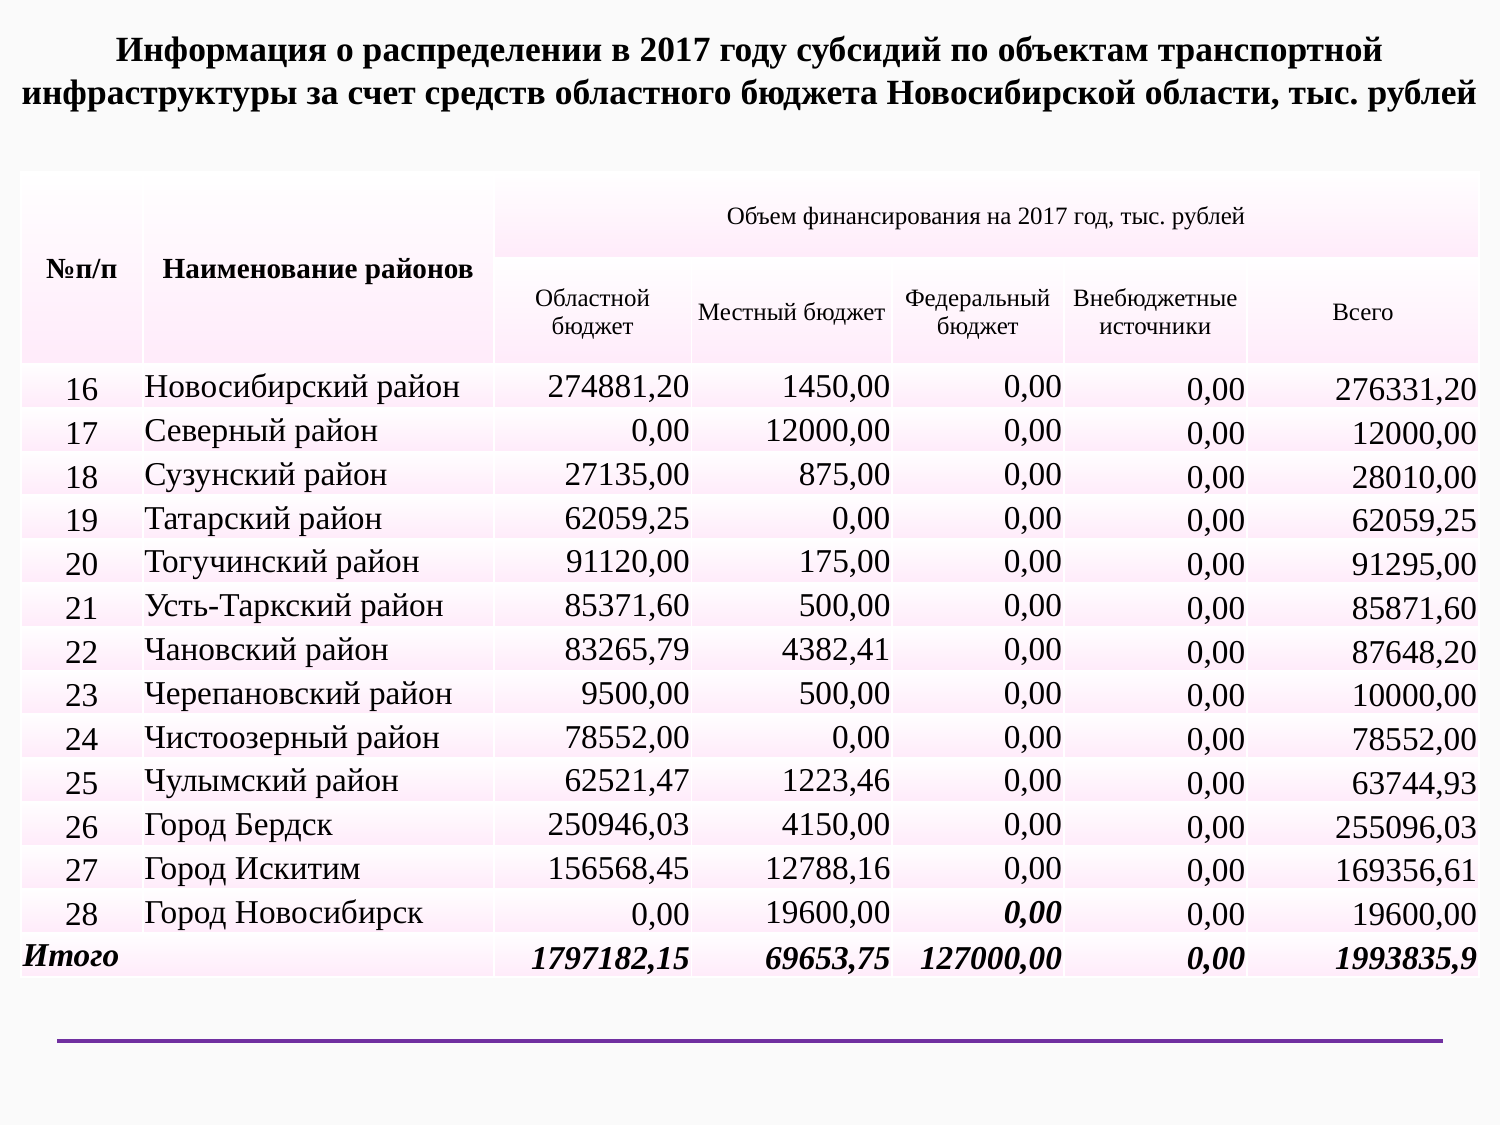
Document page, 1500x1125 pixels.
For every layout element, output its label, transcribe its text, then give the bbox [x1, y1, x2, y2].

table_cell 500,00 [692, 671, 891, 713]
table_cell 12000,00 [692, 409, 891, 451]
table_cell 17 [22, 409, 142, 451]
table_cell Местный бюджет [692, 259, 891, 363]
table_cell 12788,16 [692, 846, 891, 888]
table_cell 0,00 [1065, 628, 1246, 670]
table_cell 78552,00 [1248, 715, 1478, 757]
table_cell 9500,00 [495, 671, 691, 713]
table_cell 1450,00 [692, 365, 891, 407]
table_cell 28 [22, 890, 142, 932]
table_cell 62059,25 [495, 496, 691, 538]
table_cell 18 [22, 452, 142, 494]
table_header Наименование районов [144, 173, 493, 363]
table_cell 69653,75 [692, 934, 891, 976]
table_cell 4150,00 [692, 803, 891, 845]
table_cell 85371,60 [495, 584, 691, 626]
text_box Информация о распределении в 2017 году субсидий по объектам транспортной инфраструктуры за счет средств областного бюджета Новосибирской области, тыс. рублей [0, 18, 1500, 119]
table_cell 1993835,9 [1248, 934, 1478, 976]
table_cell 169356,61 [1248, 846, 1478, 888]
table_cell 0,00 [1065, 409, 1246, 451]
table_cell 16 [22, 365, 142, 407]
table_cell 0,00 [495, 890, 691, 932]
table_cell 27135,00 [495, 452, 691, 494]
table_cell Всего [1248, 259, 1478, 363]
table_cell Областной бюджет [495, 259, 691, 363]
table_cell 19600,00 [692, 890, 891, 932]
table_cell Чулымский район [144, 759, 493, 801]
table_cell Итого [22, 934, 493, 976]
table_cell 250946,03 [495, 803, 691, 845]
table_cell 25 [22, 759, 142, 801]
table_cell 22 [22, 628, 142, 670]
table_cell 12000,00 [1248, 409, 1478, 451]
table_cell 21 [22, 584, 142, 626]
table_cell 10000,00 [1248, 671, 1478, 713]
table_cell 0,00 [893, 584, 1063, 626]
table_cell 27 [22, 846, 142, 888]
table_cell Город Новосибирск [144, 890, 493, 932]
table_cell 4382,41 [692, 628, 891, 670]
table_cell 24 [22, 715, 142, 757]
table_cell Черепановский район [144, 671, 493, 713]
table_cell 274881,20 [495, 365, 691, 407]
table_cell 0,00 [1065, 584, 1246, 626]
table_header №п/п [22, 173, 142, 363]
table_cell 875,00 [692, 452, 891, 494]
table_cell 0,00 [893, 365, 1063, 407]
table_cell Город Искитим [144, 846, 493, 888]
table_cell 0,00 [1065, 934, 1246, 976]
table_cell Новосибирский район [144, 365, 493, 407]
table_cell Сузунский район [144, 452, 493, 494]
table_header Объем финансирования на 2017 год, тыс. рублей [495, 173, 1478, 257]
table_cell 0,00 [893, 671, 1063, 713]
table_cell Город Бердск [144, 803, 493, 845]
table_cell Чистоозерный район [144, 715, 493, 757]
table_cell 0,00 [1065, 846, 1246, 888]
table_cell 0,00 [1065, 452, 1246, 494]
table_cell 0,00 [1065, 759, 1246, 801]
table_cell 0,00 [893, 890, 1063, 932]
table_cell 0,00 [893, 409, 1063, 451]
table_cell 20 [22, 540, 142, 582]
table_cell 78552,00 [495, 715, 691, 757]
table_cell 0,00 [495, 409, 691, 451]
table_cell 19600,00 [1248, 890, 1478, 932]
table_cell 28010,00 [1248, 452, 1478, 494]
table_cell Татарский район [144, 496, 493, 538]
table_cell 500,00 [692, 584, 891, 626]
table_cell 83265,79 [495, 628, 691, 670]
table_cell 0,00 [692, 496, 891, 538]
table_cell 156568,45 [495, 846, 691, 888]
table_cell 1797182,15 [495, 934, 691, 976]
table_cell 0,00 [1065, 496, 1246, 538]
table_cell 91295,00 [1248, 540, 1478, 582]
table_cell 0,00 [1065, 540, 1246, 582]
table_cell 85871,60 [1248, 584, 1478, 626]
table_cell 0,00 [893, 452, 1063, 494]
table_cell 0,00 [1065, 671, 1246, 713]
table_cell 87648,20 [1248, 628, 1478, 670]
table_cell 0,00 [893, 496, 1063, 538]
table_cell 19 [22, 496, 142, 538]
table_cell 0,00 [893, 715, 1063, 757]
table_cell 91120,00 [495, 540, 691, 582]
table_cell 276331,20 [1248, 365, 1478, 407]
table_cell 63744,93 [1248, 759, 1478, 801]
table_cell Северный район [144, 409, 493, 451]
table_cell 62521,47 [495, 759, 691, 801]
table_cell 62059,25 [1248, 496, 1478, 538]
table_cell 175,00 [692, 540, 891, 582]
table_cell 0,00 [1065, 365, 1246, 407]
table_cell 0,00 [893, 540, 1063, 582]
table_cell Чановский район [144, 628, 493, 670]
table_cell Внебюджетные источники [1065, 259, 1246, 363]
table_cell 0,00 [893, 759, 1063, 801]
table_cell 0,00 [893, 803, 1063, 845]
table_cell 255096,03 [1248, 803, 1478, 845]
table_cell Тогучинский район [144, 540, 493, 582]
table_cell Федеральный бюджет [893, 259, 1063, 363]
table_cell 26 [22, 803, 142, 845]
table_cell 0,00 [692, 715, 891, 757]
table_cell 0,00 [1065, 890, 1246, 932]
table_cell 0,00 [1065, 803, 1246, 845]
table_cell 127000,00 [893, 934, 1063, 976]
table_cell 23 [22, 671, 142, 713]
table_cell Усть-Таркский район [144, 584, 493, 626]
table_cell 0,00 [893, 846, 1063, 888]
table_cell 1223,46 [692, 759, 891, 801]
table_cell 0,00 [893, 628, 1063, 670]
table_cell 0,00 [1065, 715, 1246, 757]
